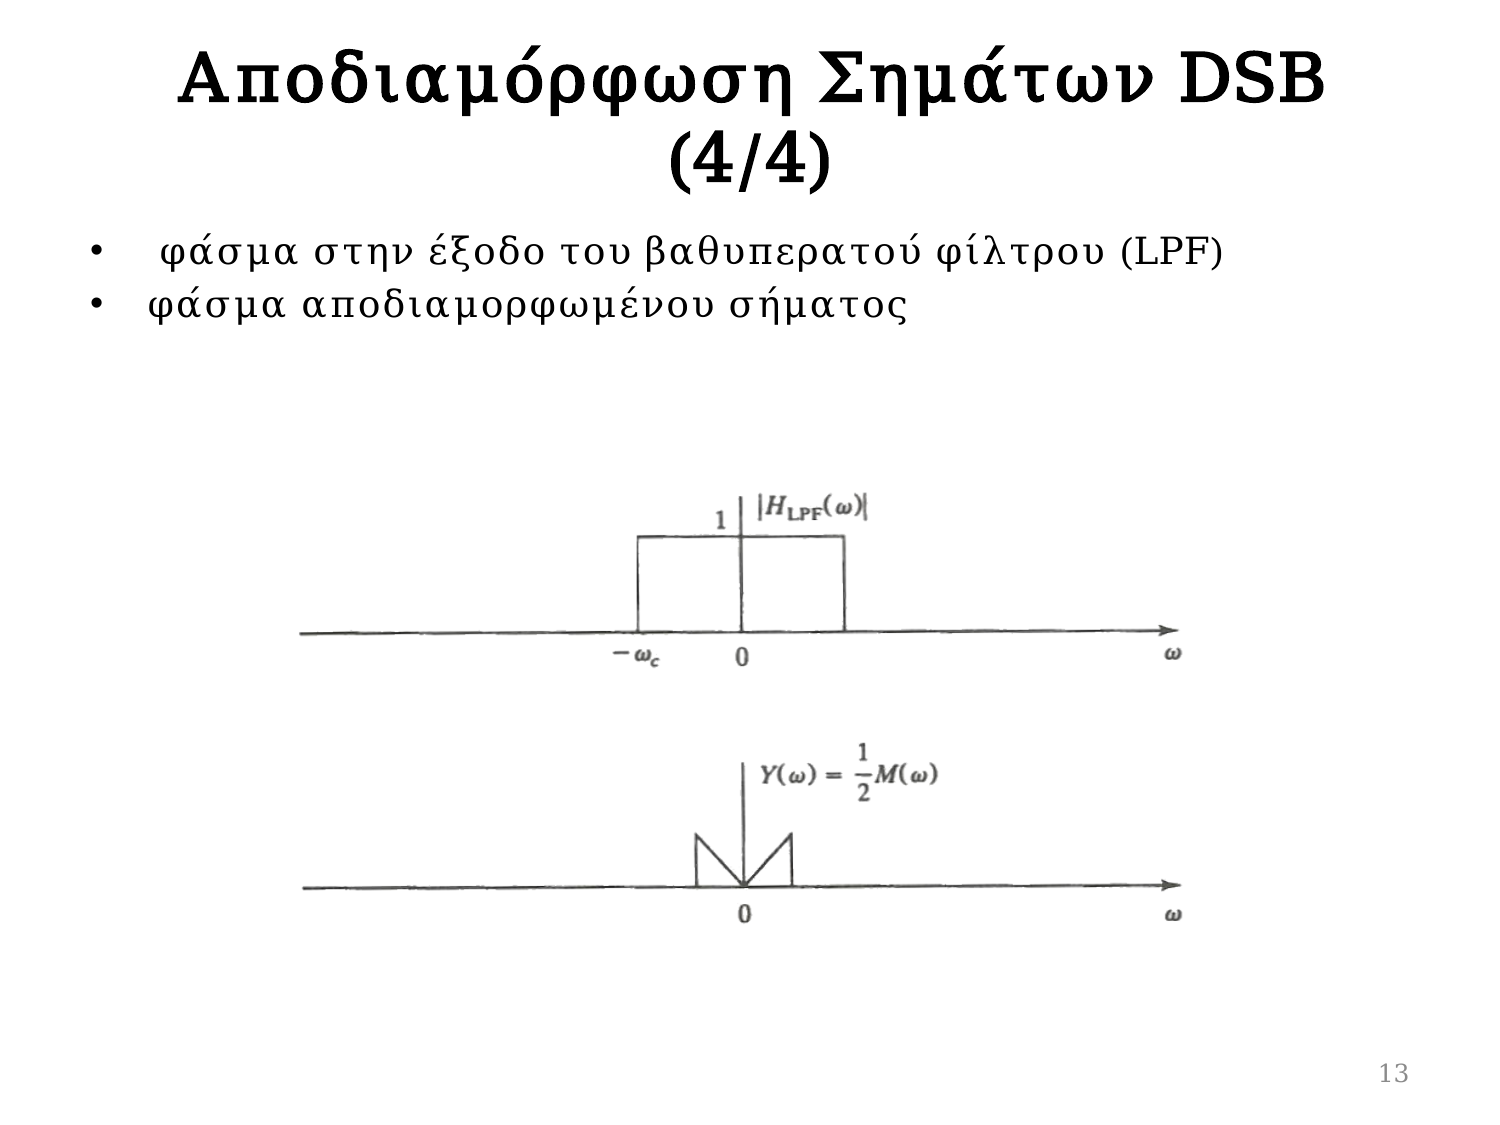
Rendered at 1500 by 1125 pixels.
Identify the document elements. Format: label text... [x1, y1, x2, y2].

slide_number 13 [1222, 1042, 1425, 1103]
title Αποδιαμόρφωση Σημάτων DSB (4/4) [75, 20, 1425, 209]
picture [265, 455, 1223, 977]
